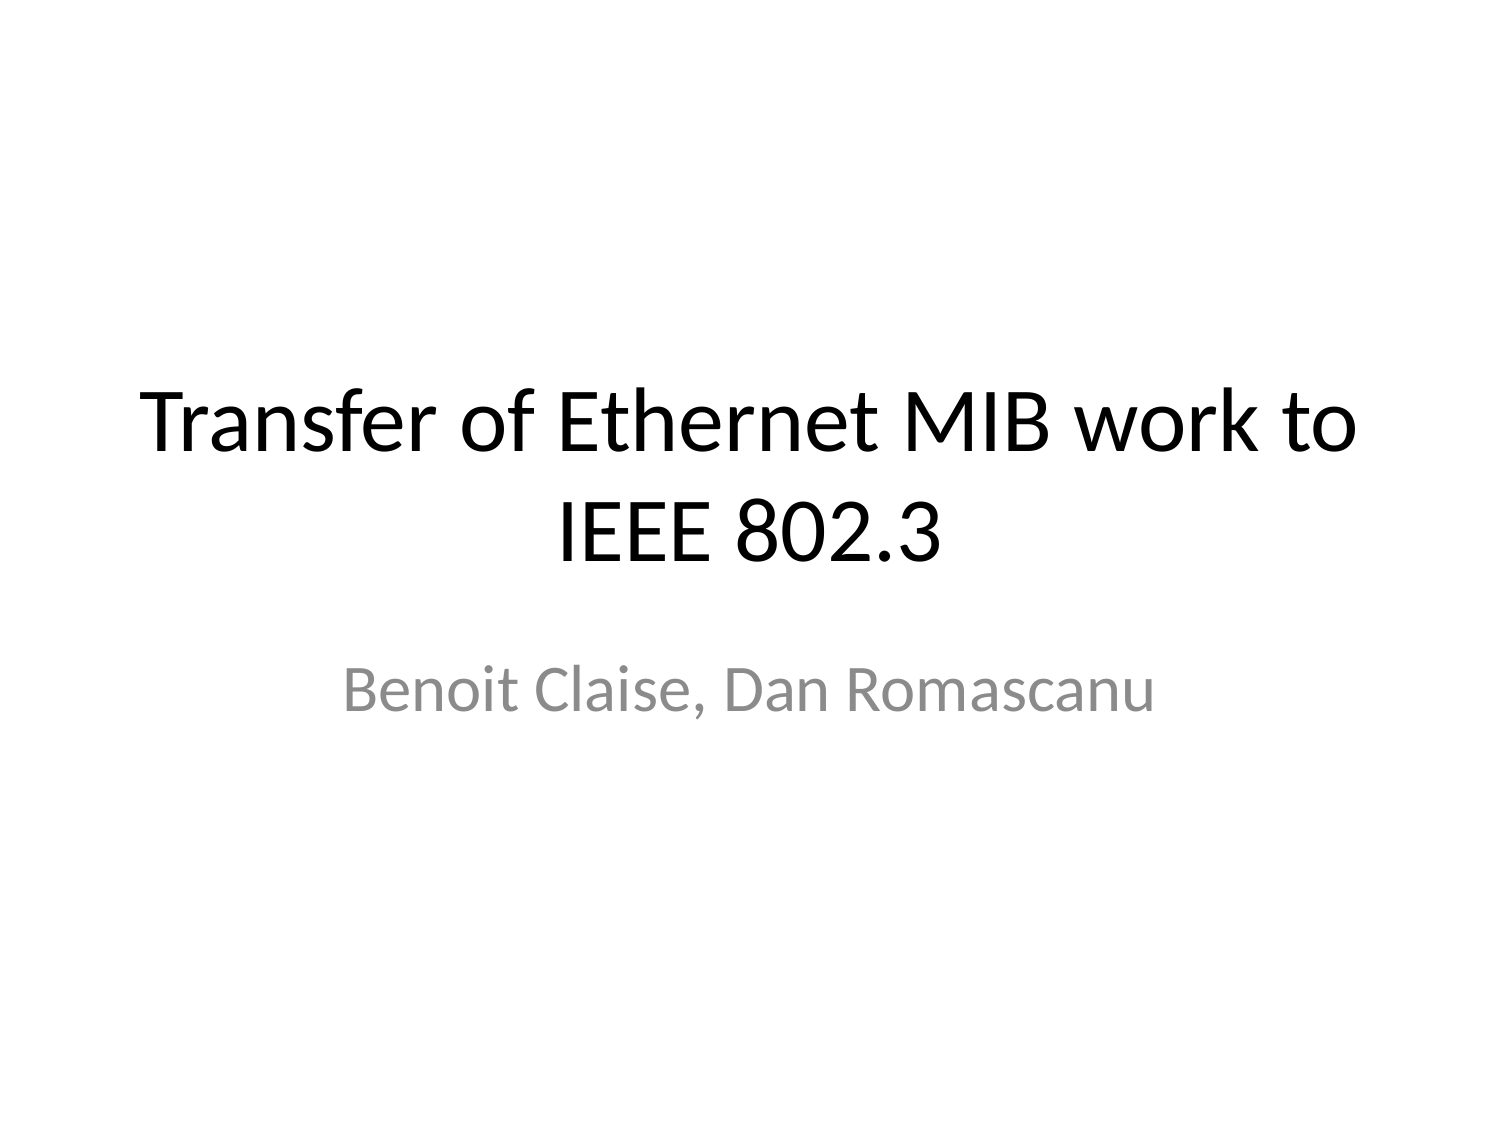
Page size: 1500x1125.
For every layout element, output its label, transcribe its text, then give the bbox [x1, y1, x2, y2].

title Transfer of Ethernet MIB work to IEEE 802.3 [112, 349, 1388, 591]
subtitle Benoit Claise, Dan Romascanu [225, 637, 1275, 925]
